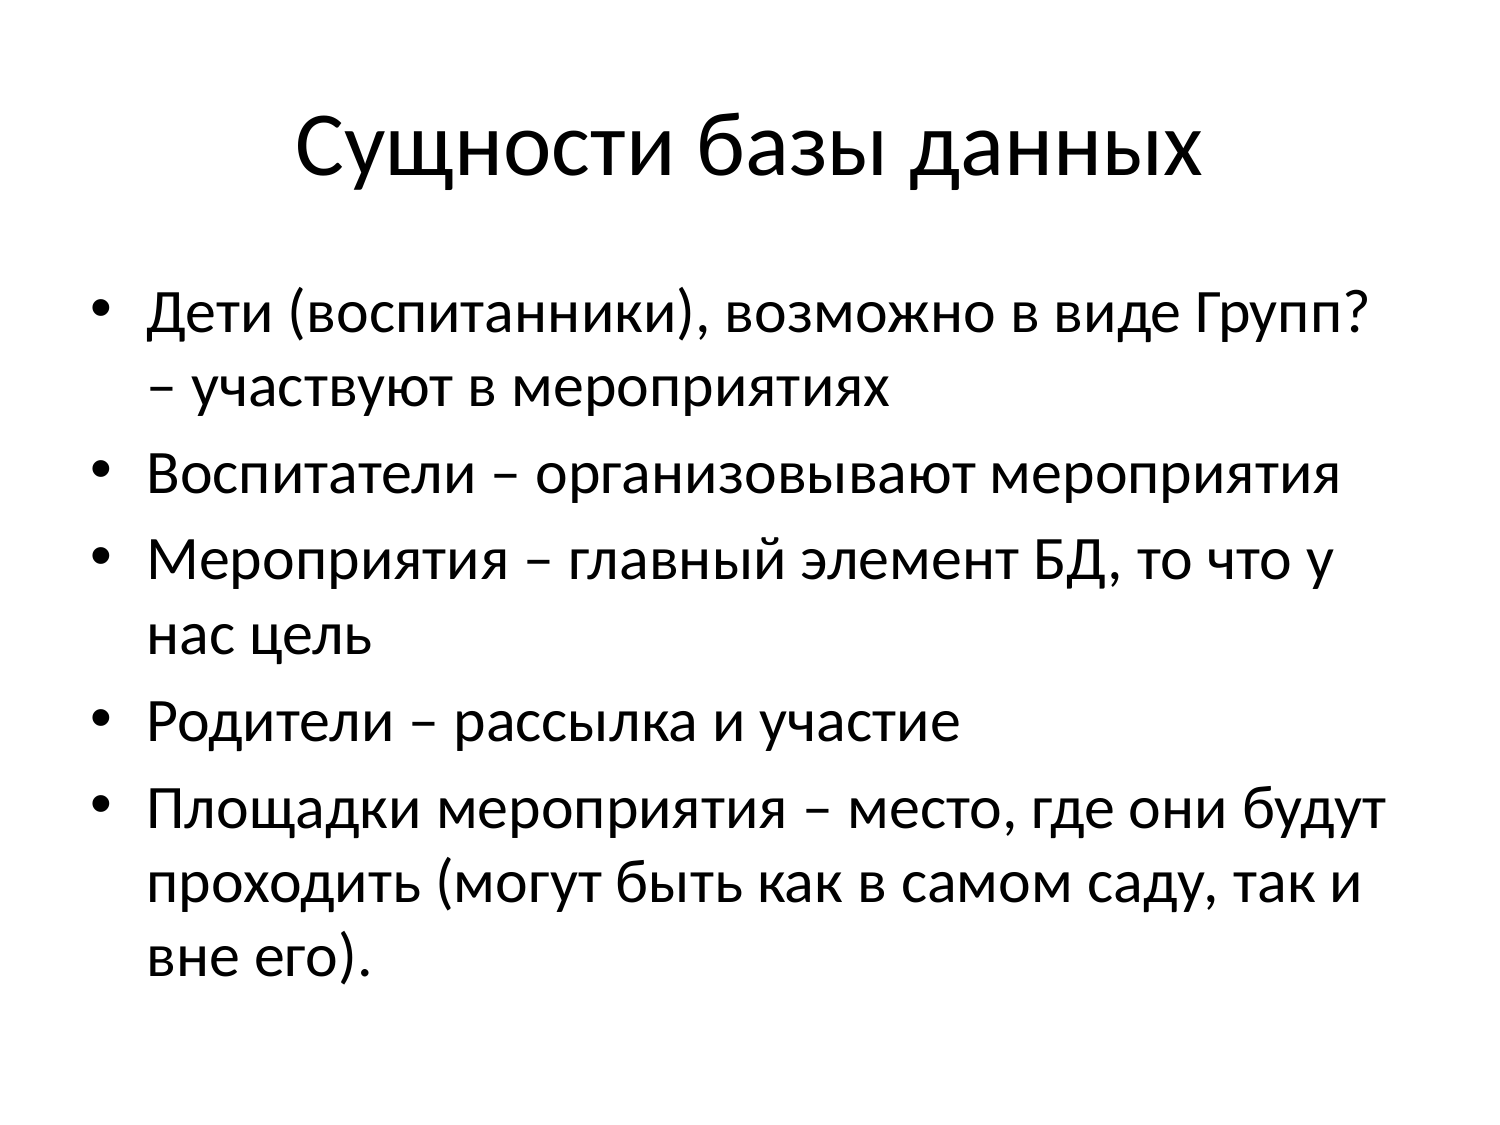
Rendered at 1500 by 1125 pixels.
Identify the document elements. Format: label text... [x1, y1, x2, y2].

title Сущности базы данных [75, 45, 1425, 233]
list Дети (воспитанники), возможно в виде Групп? – участвуют в мероприятиях Воспитатели – организовывают мероприятия Мероприятия – главный элемент БД, то что у нас цель Родители – рассылка и участие Площадки мероприятия – место, где они будут проходить (могут быть как в самом саду, так и вне его). [75, 262, 1425, 1005]
